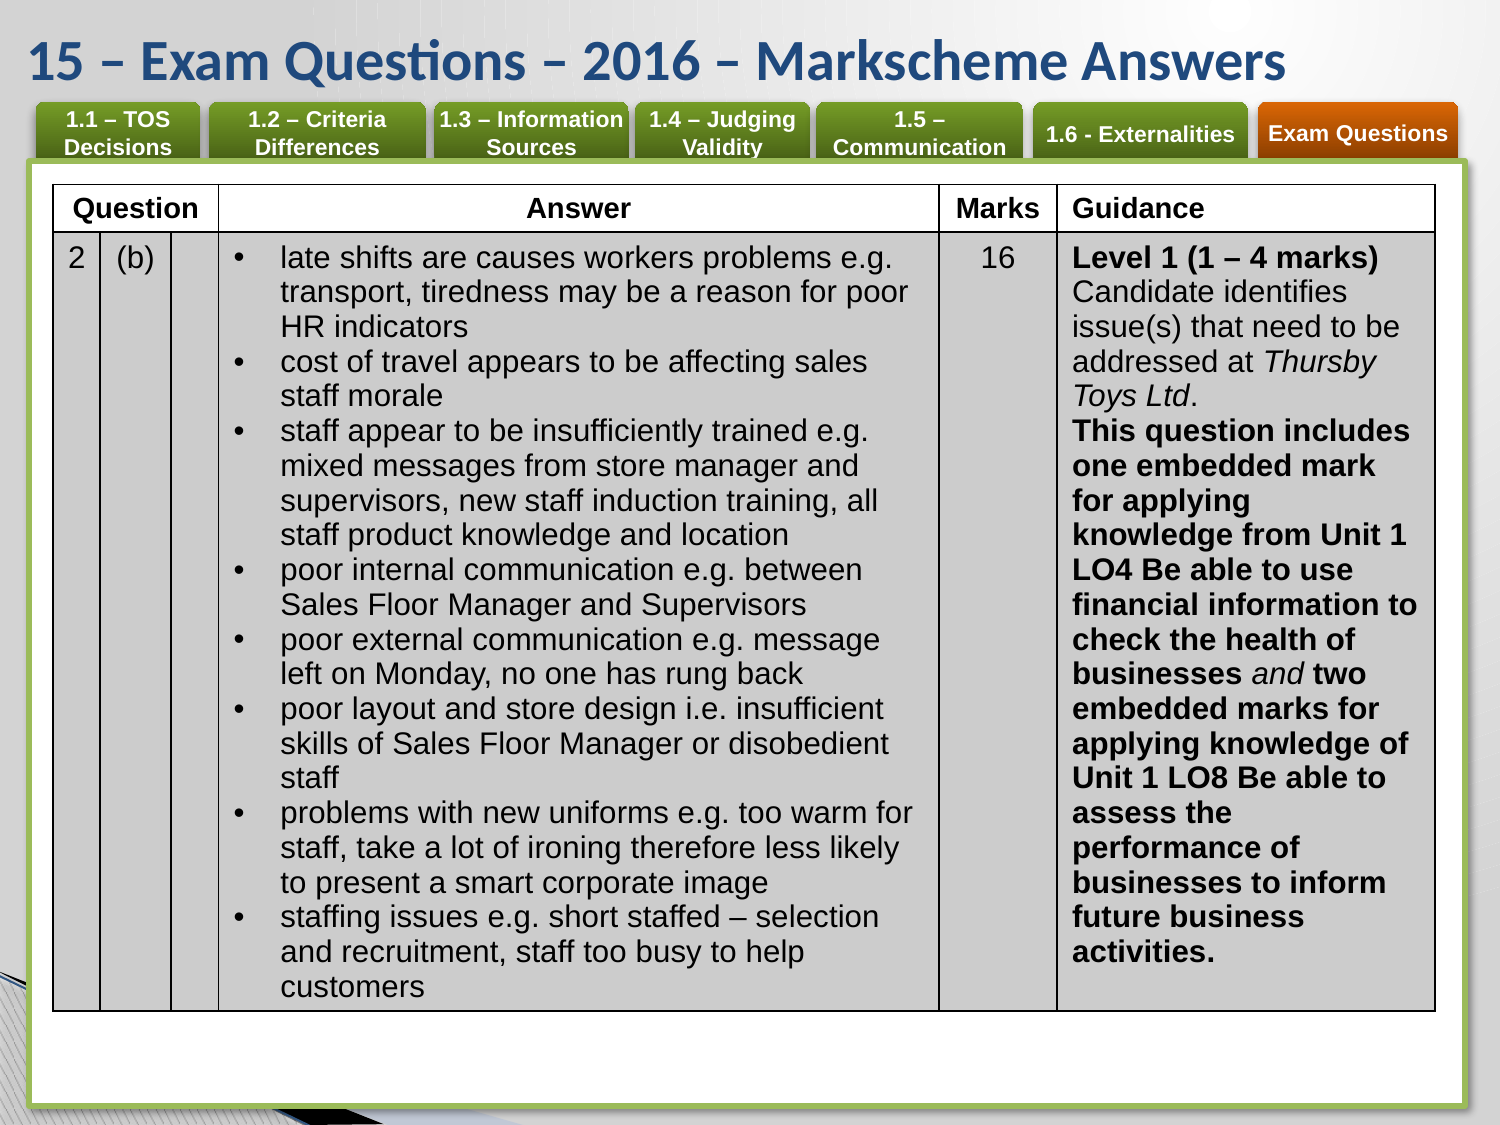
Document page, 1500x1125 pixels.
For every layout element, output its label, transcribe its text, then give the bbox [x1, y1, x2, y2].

title 15 – Exam Questions – 2016 – Markscheme Answers [11, 11, 1465, 102]
table_cell late shifts are causes workers problems e.g. transport, tiredness may be a reason for poor HR indicators cost of travel appears to be affecting sales staff morale staff appear to be insufficiently trained e.g. mixed messages from store manager and supervisors, new staff induction training, all staff product knowledge and location poor internal communication e.g. between Sales Floor Manager and Supervisors poor external communication e.g. message left on Monday, no one has rung back poor layout and store design i.e. insufficient skills of Sales Floor Manager or disobedient staff problems with new uniforms e.g. too warm for staff, take a lot of ironing therefore less likely to present a smart corporate image staffing issues e.g. short staffed – selection and recruitment, staff too busy to help customers [219, 233, 938, 1010]
picture [281, 1114, 303, 1125]
table_header Question [54, 185, 218, 231]
table_cell [172, 233, 218, 1010]
table_header Marks [940, 185, 1056, 231]
table_cell Level 1 (1 – 4 marks) Candidate identifies issue(s) that need to be addressed at Thursby Toys Ltd. This question includes one embedded mark for applying knowledge from Unit 1 LO4 Be able to use financial information to check the health of businesses and two embedded marks for applying knowledge of Unit 1 LO8 Be able to assess the performance of businesses to inform future business activities. [1058, 233, 1434, 1010]
table_cell 2 [54, 233, 99, 1010]
table_cell 16 [940, 233, 1056, 1010]
table_cell (b) [101, 233, 170, 1010]
table_header Guidance [1058, 185, 1434, 231]
table_header Answer [219, 185, 938, 231]
